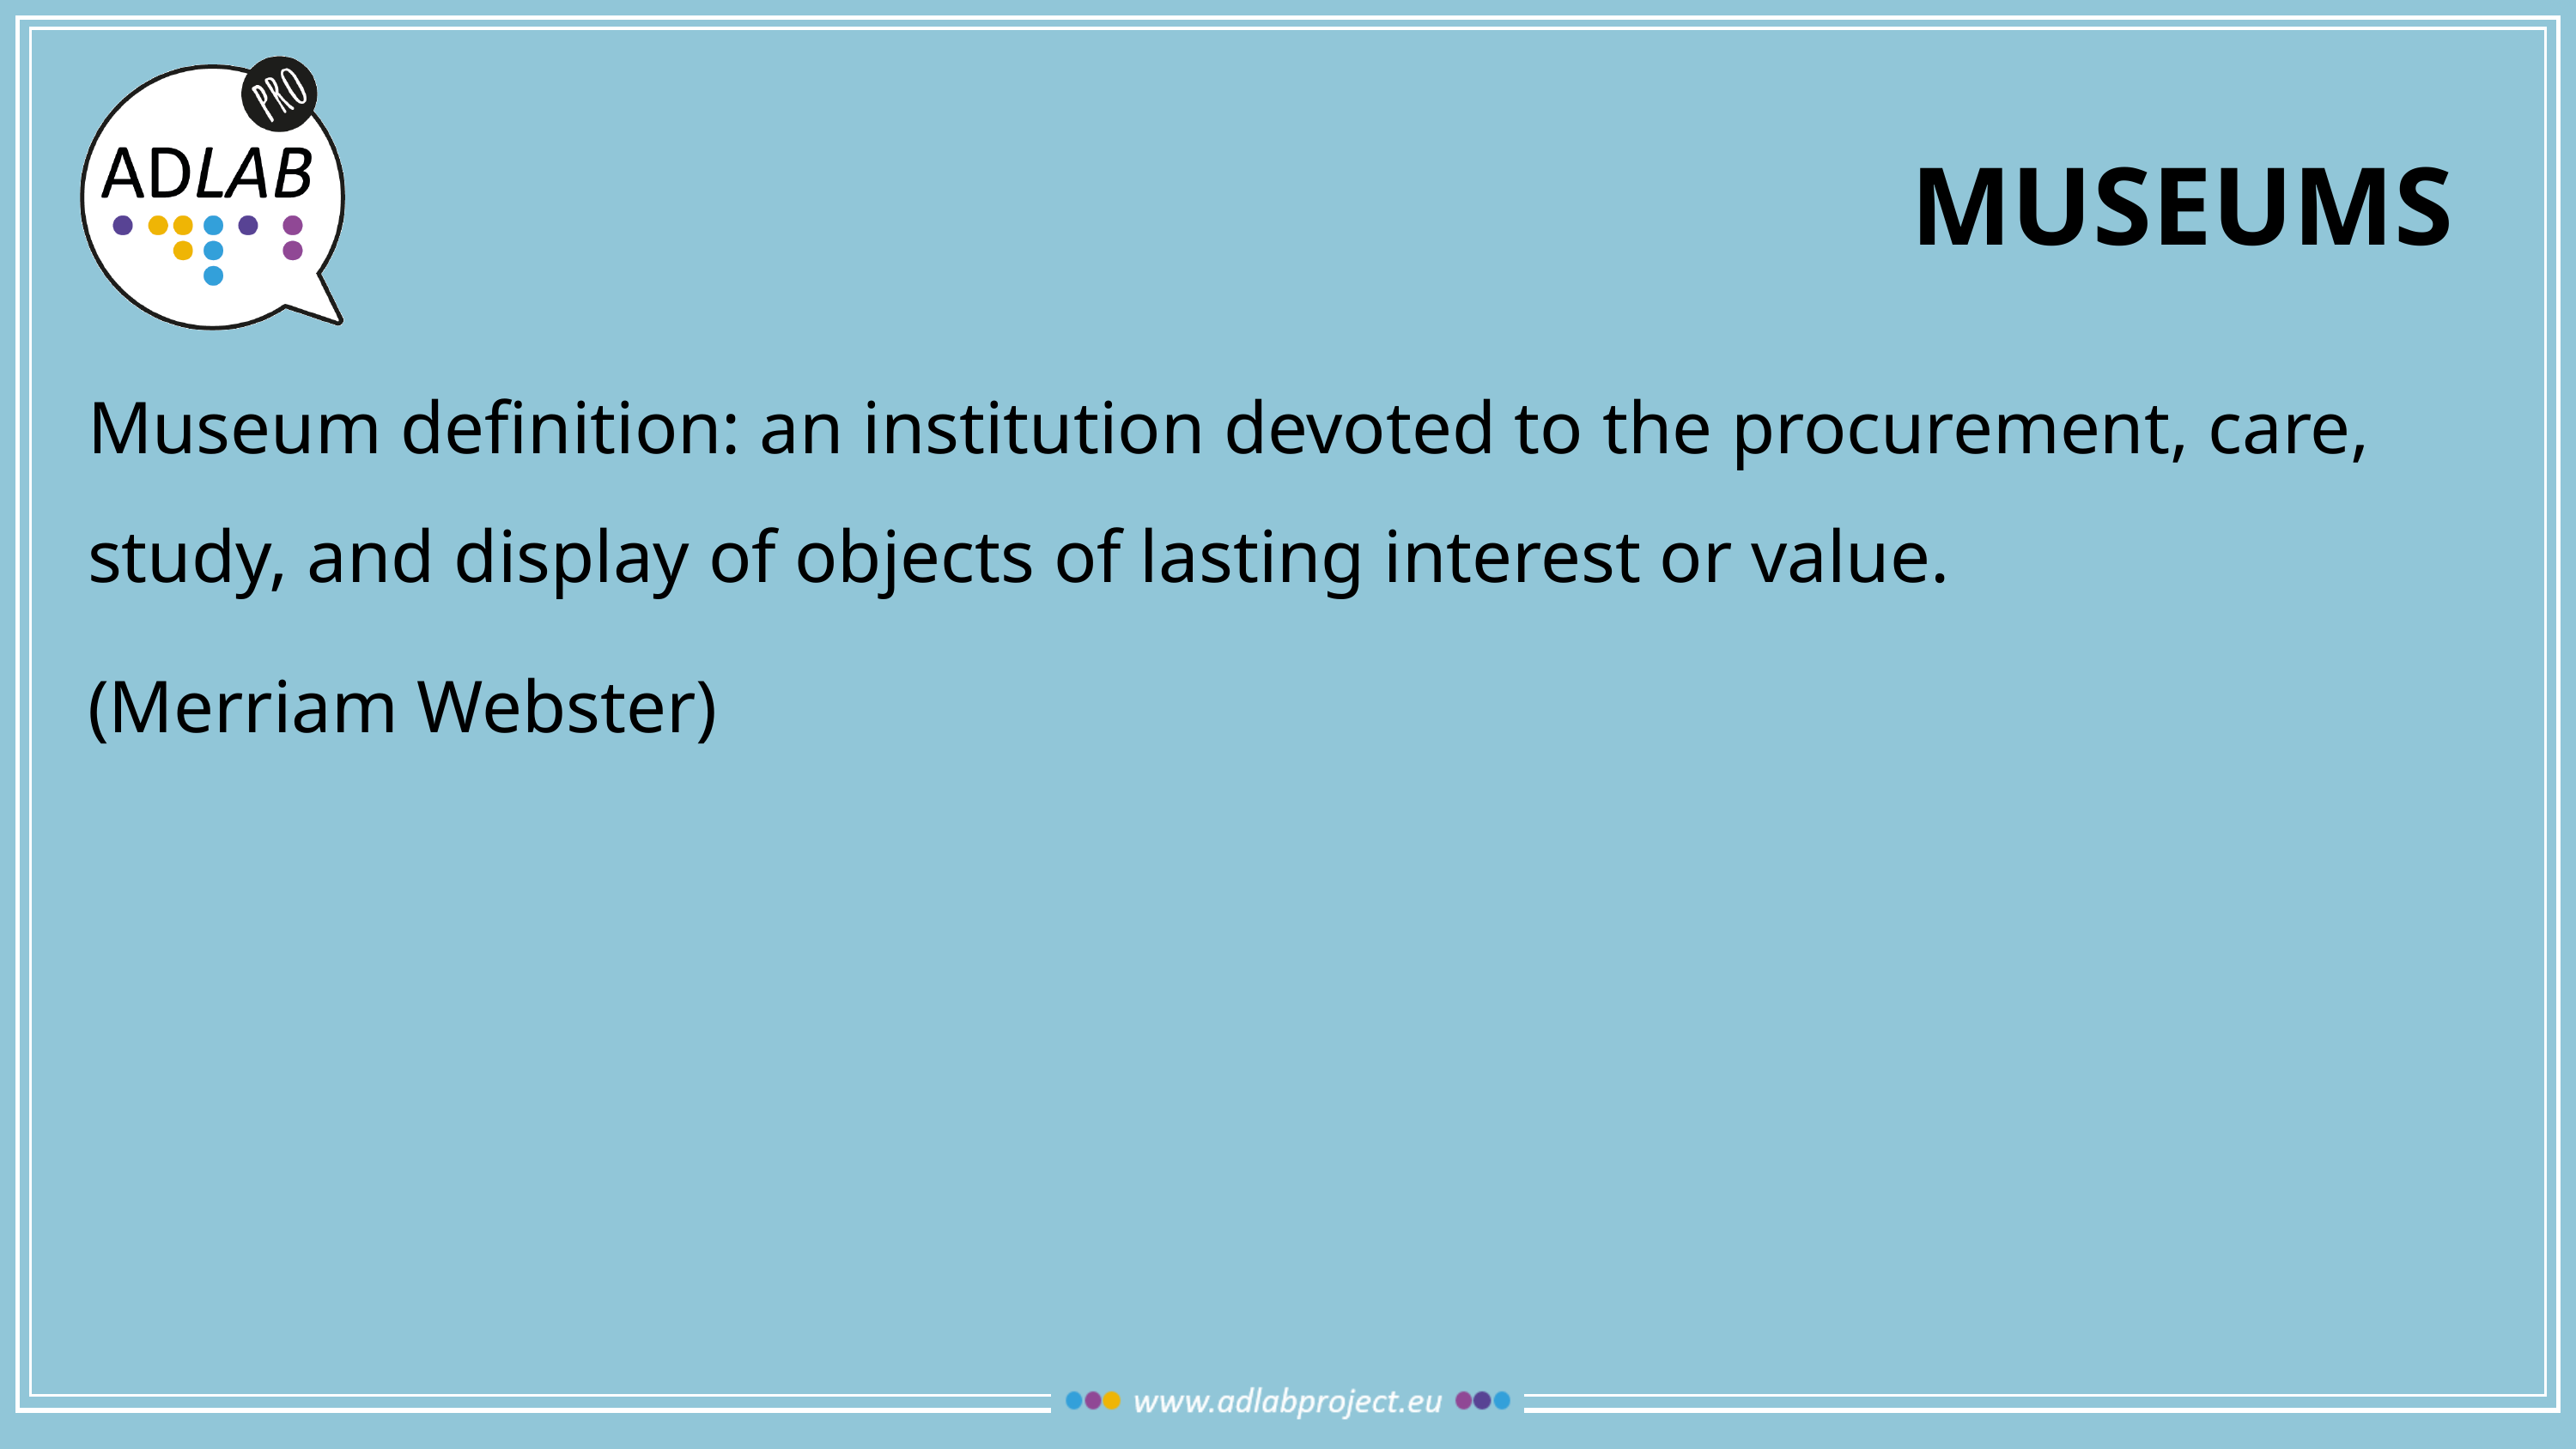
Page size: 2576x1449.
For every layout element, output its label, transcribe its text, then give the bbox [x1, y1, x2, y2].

picture [1051, 1378, 1524, 1429]
list Museum definition: an institution devoted to the procurement, care, study, and display of objects of lasting interest or value. (Merriam Webster) [75, 332, 2501, 1122]
title museums [384, 70, 2467, 332]
picture [72, 49, 353, 330]
